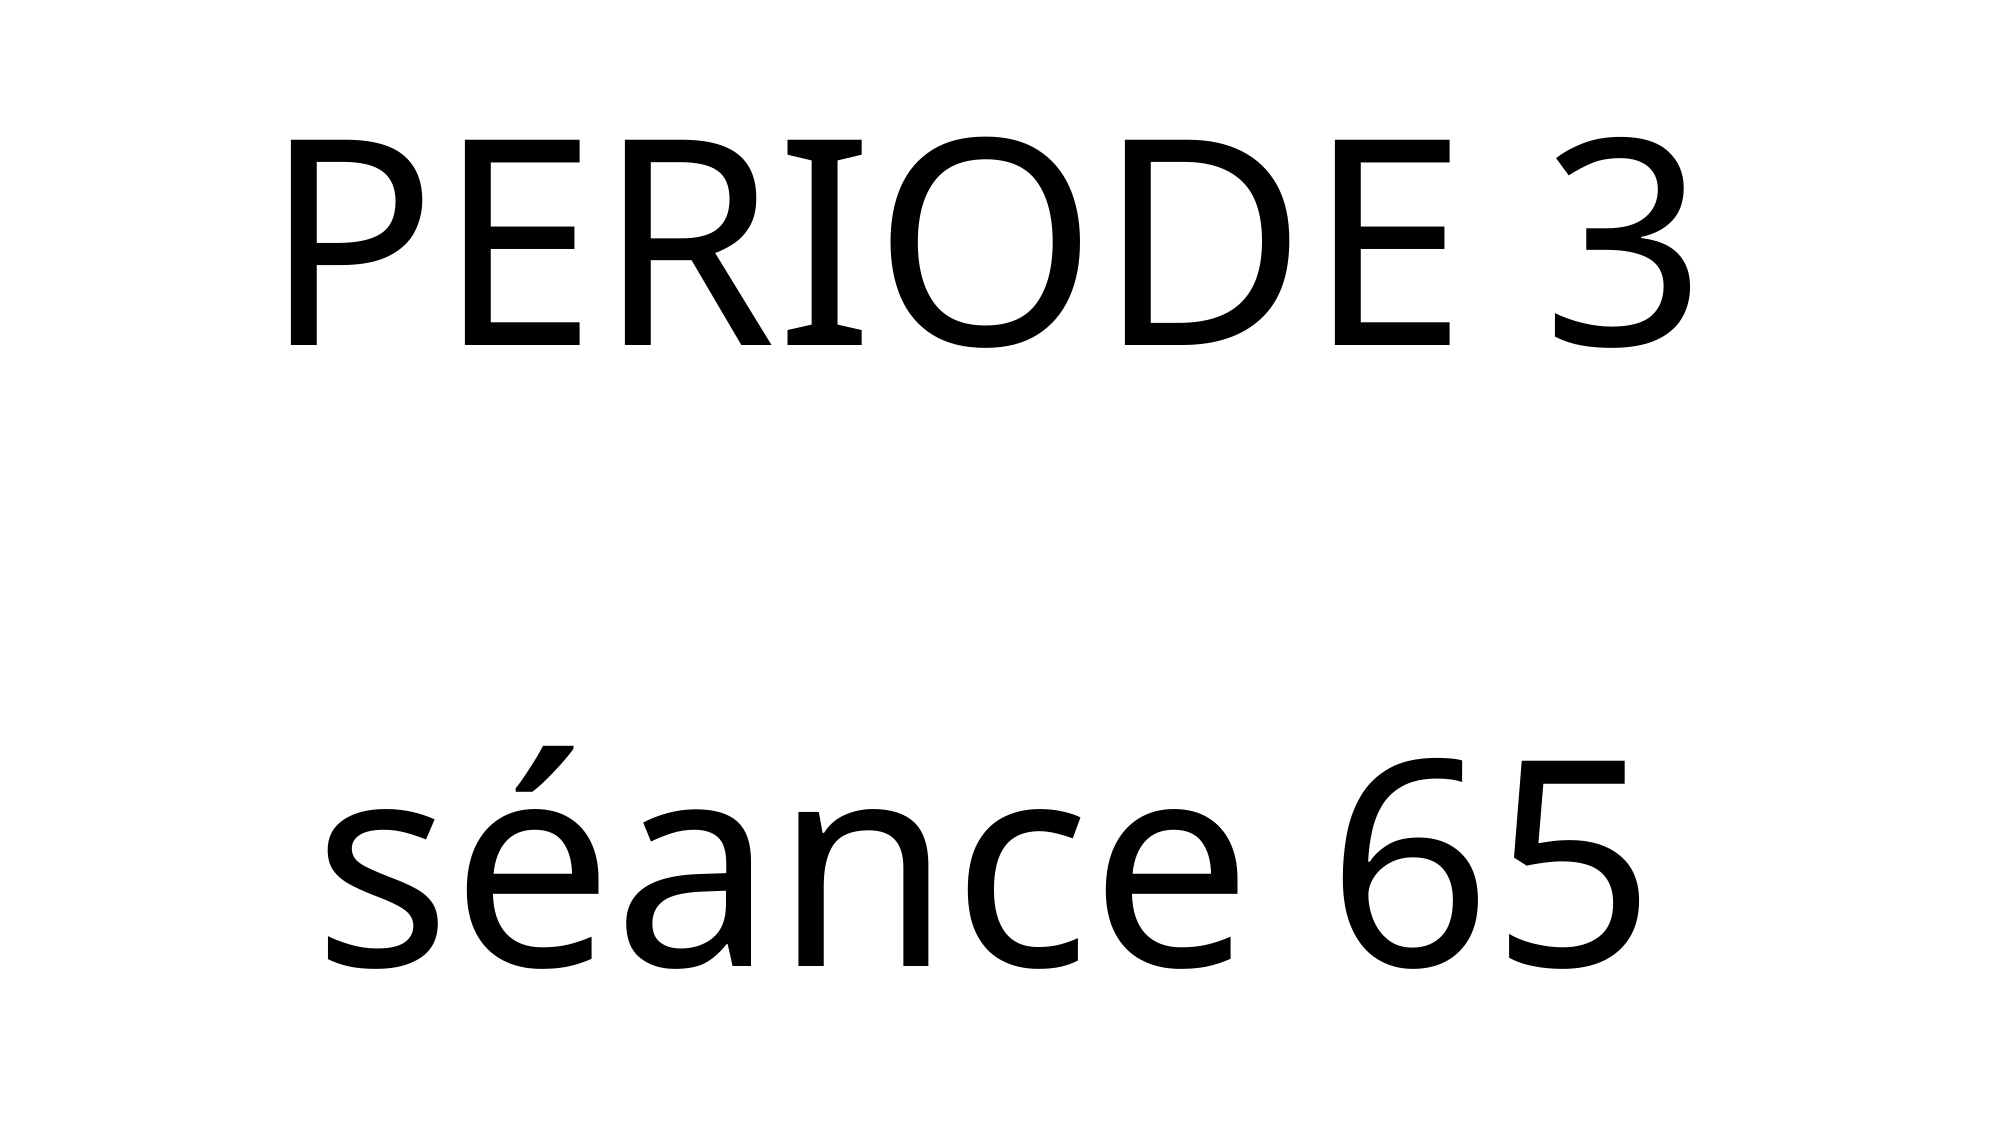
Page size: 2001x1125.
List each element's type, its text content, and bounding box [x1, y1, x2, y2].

title PERIODE 3 séance 65 [0, 0, 2000, 1125]
